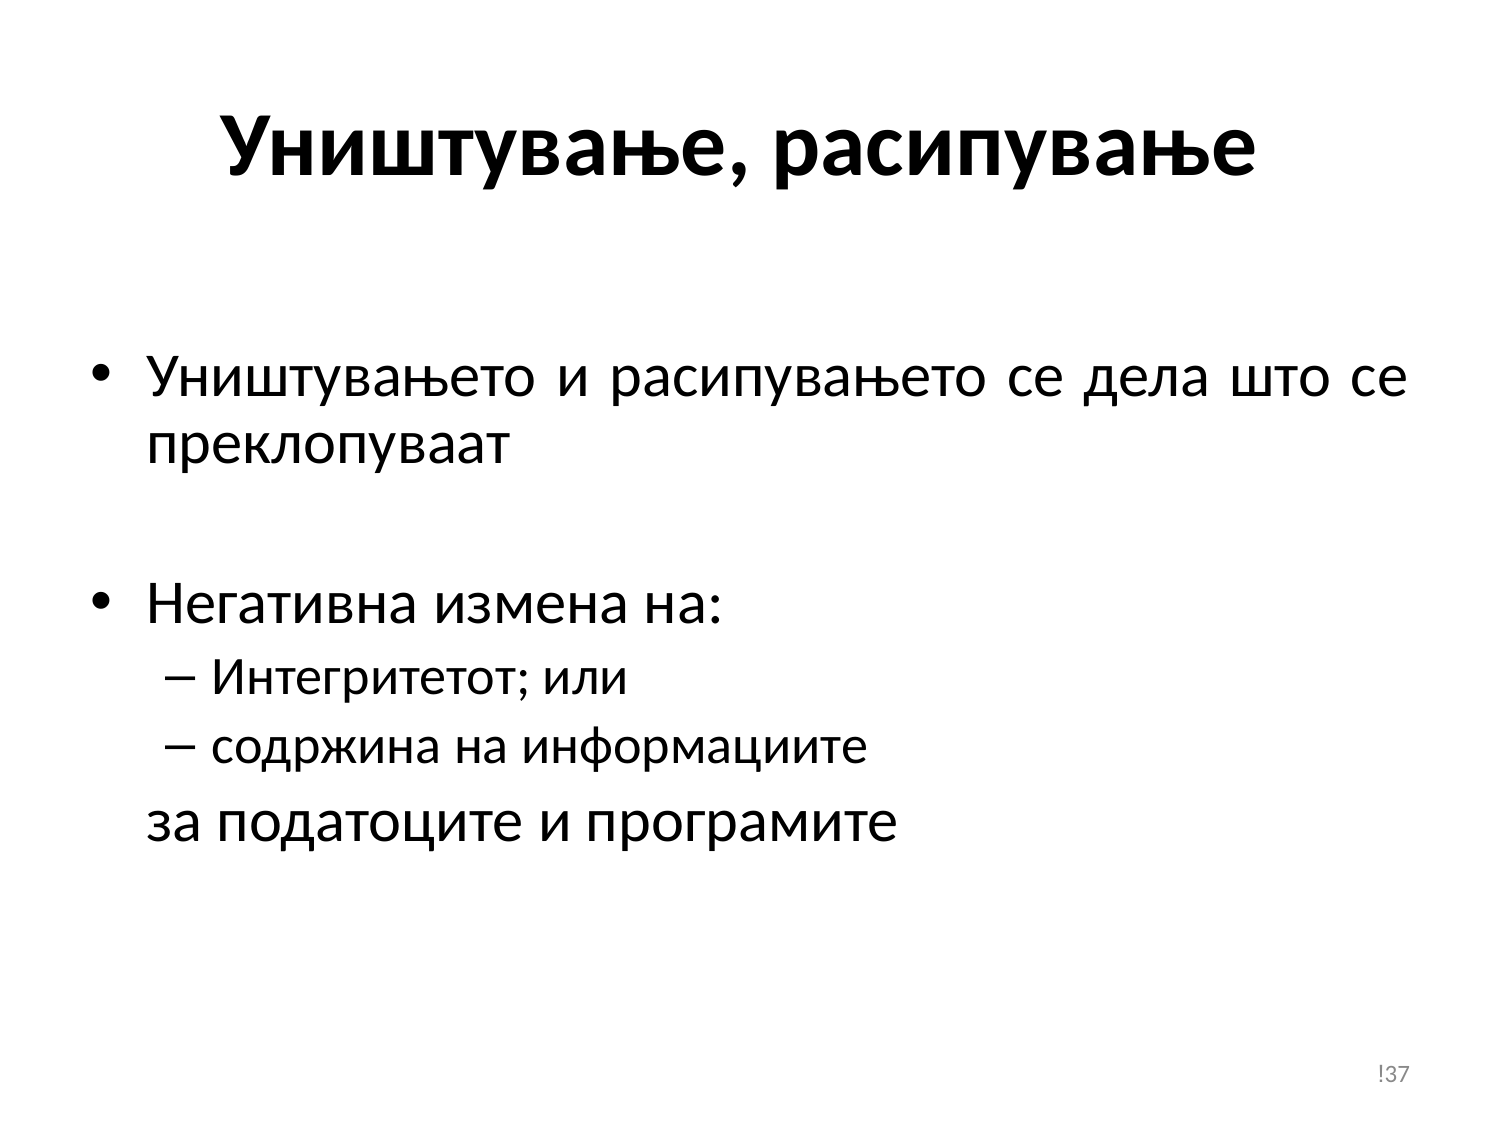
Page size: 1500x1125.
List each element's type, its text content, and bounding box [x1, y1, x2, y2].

slide_number !37 [1074, 1042, 1425, 1103]
title Уништување, расипување [75, 45, 1425, 233]
list Уништувањето и расипувањето се дела што се преклопуваат Негативна измена на: Интегритетот; или содржина на информациите за податоците и програмите [75, 334, 1425, 900]
